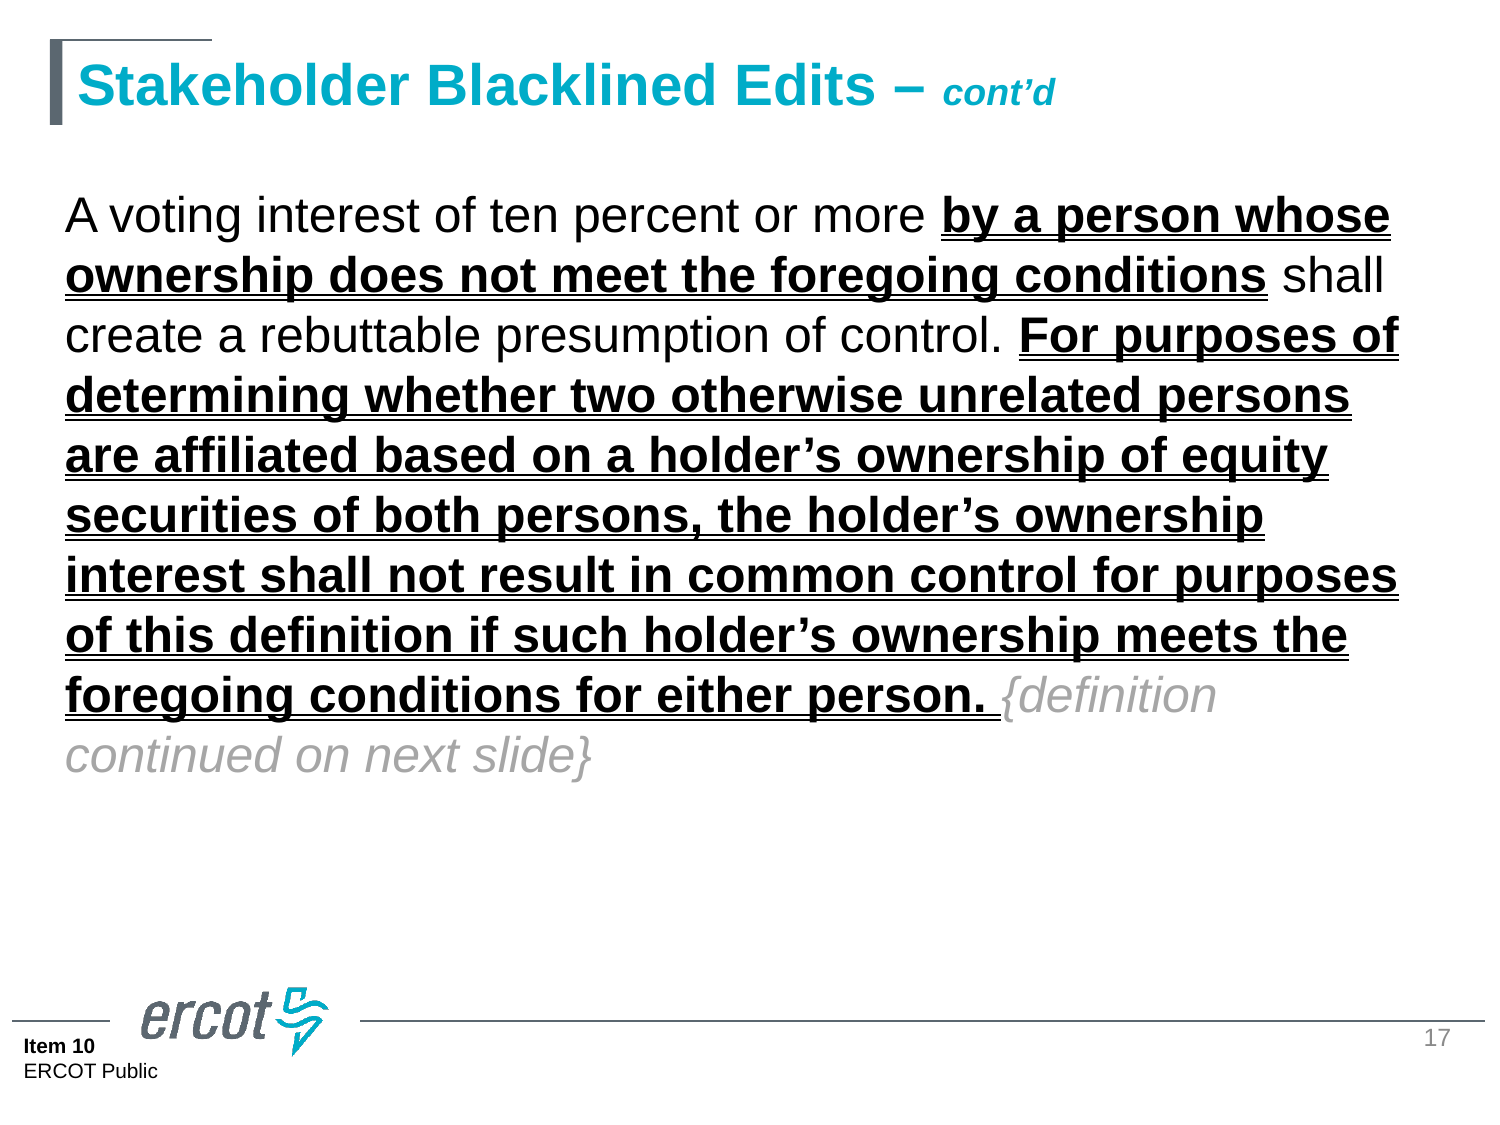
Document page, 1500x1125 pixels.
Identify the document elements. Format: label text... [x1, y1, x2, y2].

list A voting interest of ten percent or more by a person whose ownership does not meet the foregoing conditions shall create a rebuttable presumption of control. For purposes of determining whether two otherwise unrelated persons are affiliated based on a holder’s ownership of equity securities of both persons, the holder’s ownership interest shall not result in common control for purposes of this definition if such holder’s ownership meets the foregoing conditions for either person. {definition continued on next slide} [50, 174, 1450, 972]
picture [137, 983, 332, 1059]
title Stakeholder Blacklined Edits – cont’d [62, 39, 1450, 134]
slide_number 17 [1387, 1012, 1488, 1062]
